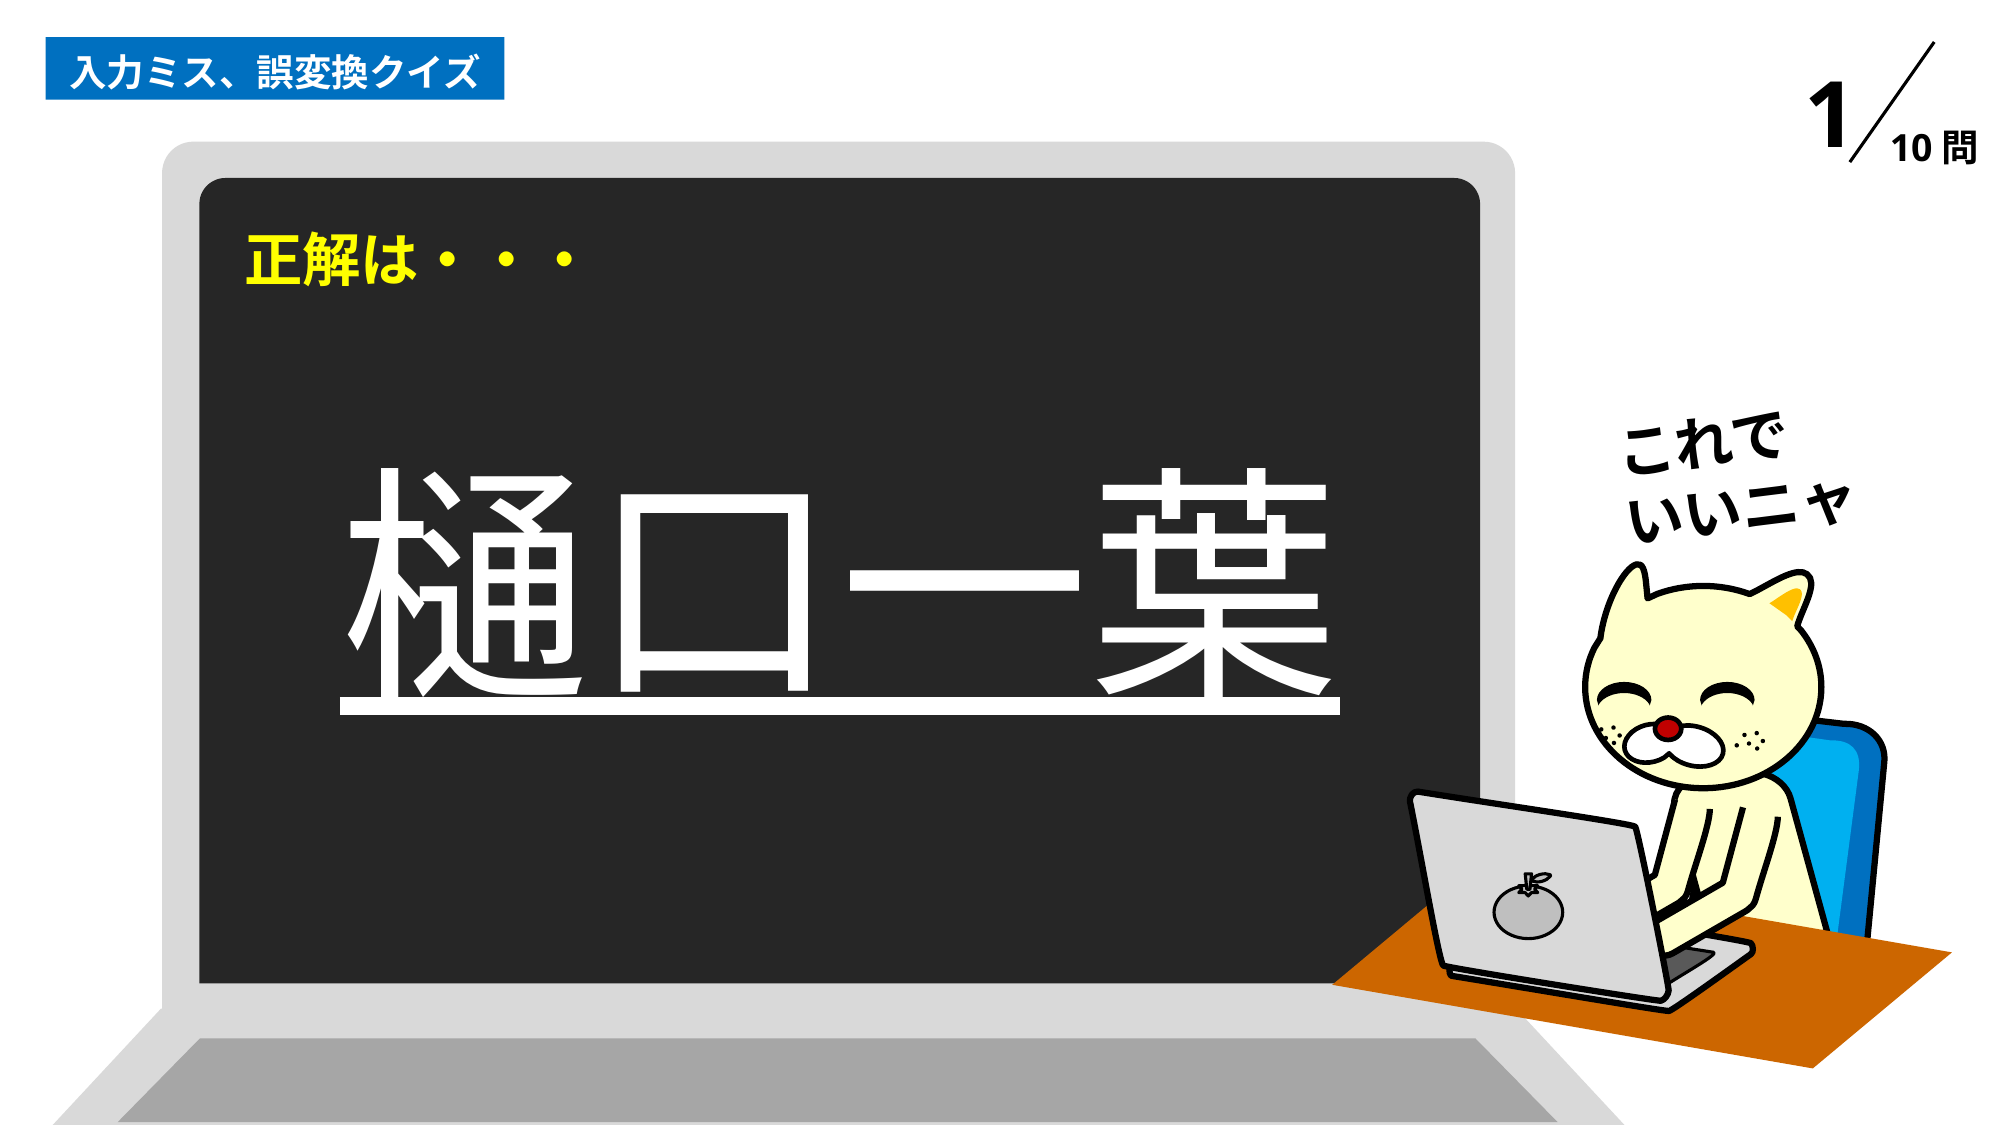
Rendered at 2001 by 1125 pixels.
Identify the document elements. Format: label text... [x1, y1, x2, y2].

text_box [1700, 681, 1755, 706]
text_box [1849, 41, 1935, 163]
text_box これで いいニャ [1597, 379, 1878, 566]
text_box [1672, 799, 1710, 891]
text_box 正解は・・・ [229, 215, 609, 301]
text_box [199, 177, 1481, 984]
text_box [1395, 810, 1683, 982]
text_box [1596, 681, 1652, 706]
text_box [1692, 885, 1698, 899]
text_box 10問 [1875, 116, 1995, 177]
text_box [52, 1008, 1625, 1125]
text_box 入力ミス、誤変換クイズ [45, 37, 505, 100]
text_box [117, 1038, 1558, 1123]
text_box [1471, 917, 1952, 1069]
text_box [1734, 730, 1766, 751]
text_box [1766, 737, 1860, 932]
text_box [1769, 588, 1802, 622]
text_box [162, 141, 1516, 1008]
text_box [1585, 564, 1822, 789]
text_box 樋口一葉 [324, 421, 1355, 737]
text_box [1654, 717, 1682, 740]
text_box [1625, 723, 1724, 767]
text_box [1807, 720, 1885, 937]
text_box [1332, 936, 1449, 1006]
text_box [1598, 725, 1623, 746]
text_box 1 [1789, 48, 1872, 173]
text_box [1452, 917, 1750, 1001]
text_box [1688, 807, 1778, 916]
text_box [1674, 774, 1827, 930]
